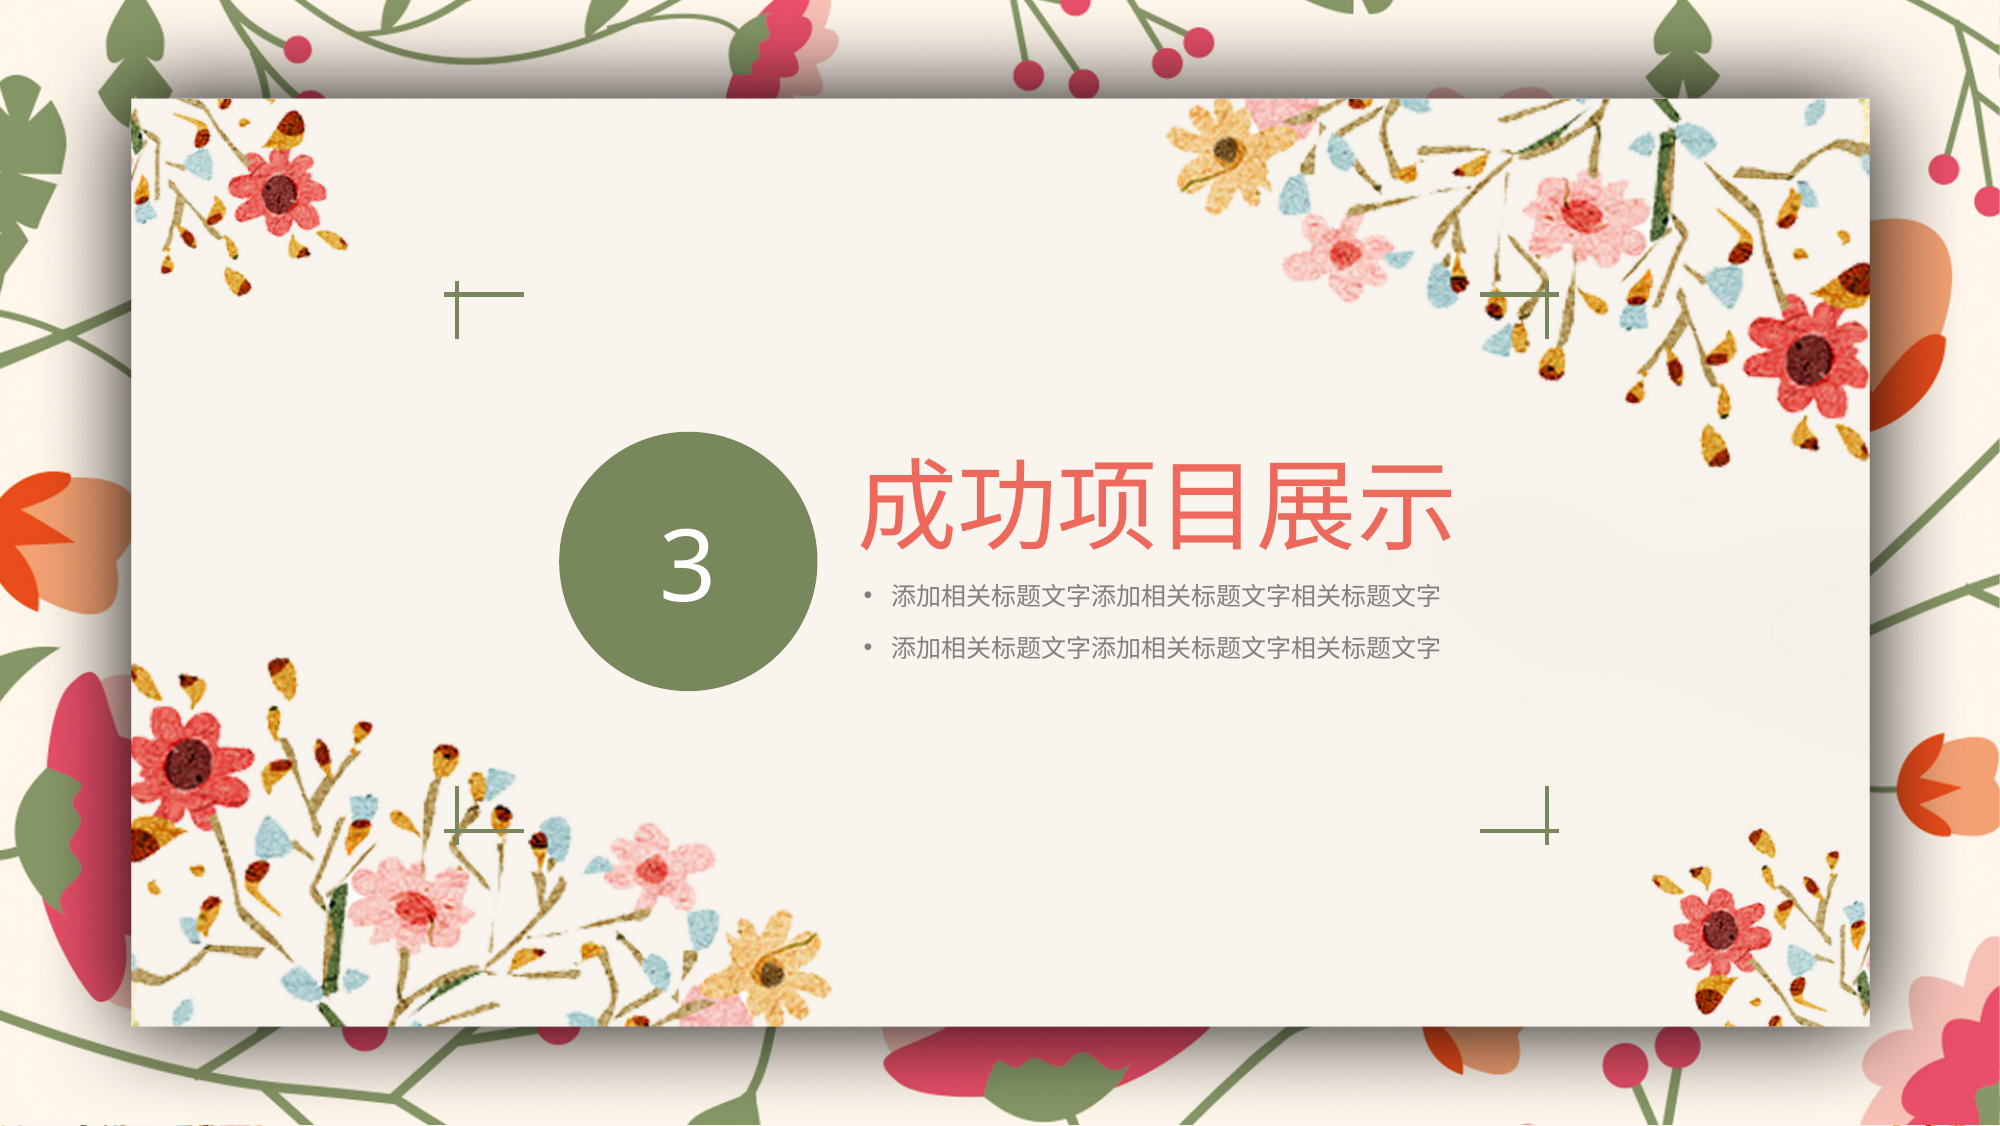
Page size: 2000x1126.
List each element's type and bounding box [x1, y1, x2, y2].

text_box [444, 280, 1560, 845]
picture [0, 0, 2000, 1126]
